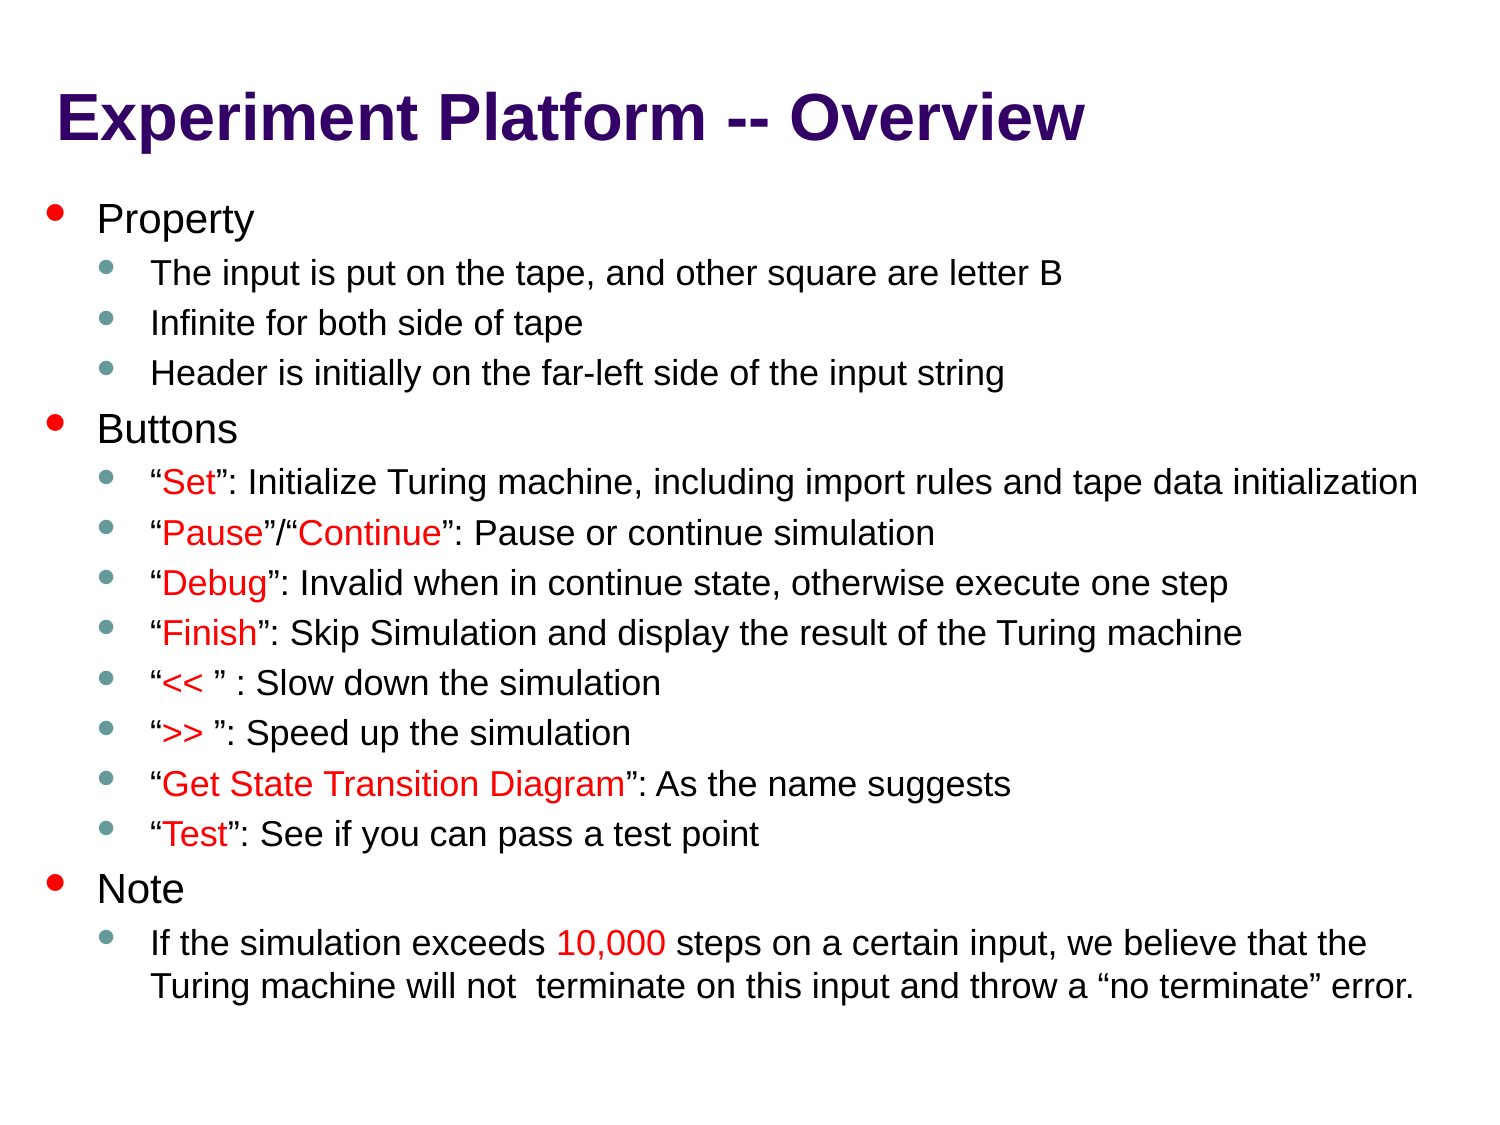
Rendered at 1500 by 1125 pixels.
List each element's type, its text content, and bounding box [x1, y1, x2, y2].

list Property The input is put on the tape, and other square are letter B Infinite for both side of tape Header is initially on the far-left side of the input string Buttons “Set”: Initialize Turing machine, including import rules and tape data initialization “Pause”/“Continue”: Pause or continue simulation “Debug”: Invalid when in continue state, otherwise execute one step “Finish”: Skip Simulation and display the result of the Turing machine “<< ” : Slow down the simulation “>> ”: Speed up the simulation “Get State Transition Diagram”: As the name suggests “Test”: See if you can pass a test point Note If the simulation exceeds 10,000 steps on a certain input, we believe that the Turing machine will not terminate on this input and throw a “no terminate” error. [29, 184, 1483, 1083]
title Experiment Platform -- Overview [41, 19, 1471, 162]
